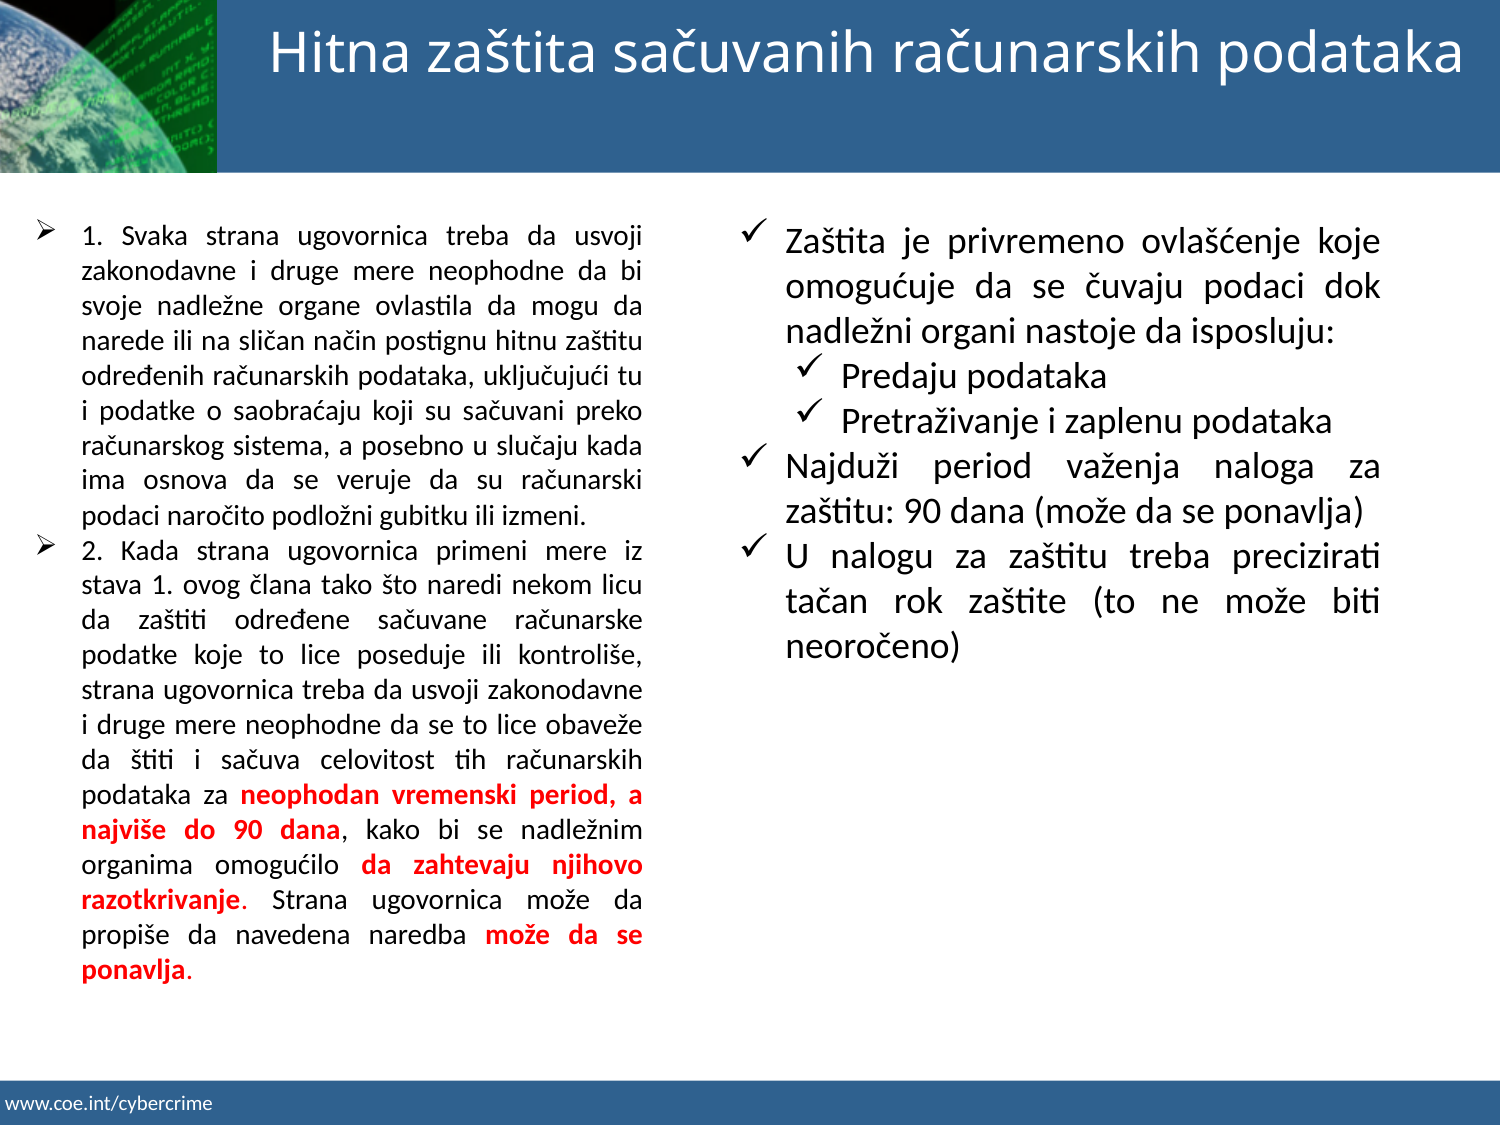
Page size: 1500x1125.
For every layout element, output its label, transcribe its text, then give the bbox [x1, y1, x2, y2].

picture [0, 0, 217, 173]
text_box 1. Svaka strana ugovornica treba da usvoji zakonodavne i druge mere neophodne da bi svoje nadležne organe ovlastila da mogu da narede ili na sličan način postignu hitnu zaštitu određenih računarskih podataka, uključujući tu i podatke o saobraćaju koji su sačuvani preko računarskog sistema, a posebno u slučaju kada ima osnova da se veruje da su računarski podaci naročito podložni gubitku ili izmeni. 2. Kada strana ugovornica primeni mere iz stava 1. ovog člana tako što naredi nekom licu da zaštiti određene sačuvane računarske podatke koje to lice poseduje ili kontroliše, strana ugovornica treba da usvoji zakonodavne i druge mere neophodne da se to lice obaveže da štiti i sačuva celovitost tih računarskih podataka za neophodan vremenski period, a najviše do 90 dana, kako bi se nadležnim organima omogućilo da zahtevaju njihovo razotkrivanje. Strana ugovornica može da propiše da navedena naredba može da se ponavlja. [19, 208, 658, 993]
text_box Zaštita je privremeno ovlašćenje koje omogućuje da se čuvaju podaci dok nadležni organi nastoje da isposluju: Predaju podataka Pretraživanje i zaplenu podataka Najduži period važenja naloga za zaštitu: 90 dana (može da se ponavlja) U nalogu za zaštitu treba precizirati tačan rok zaštite (to ne može biti neoročeno) [723, 208, 1397, 674]
text_box Hitna zaštita sačuvanih računarskih podataka [227, 8, 1480, 91]
